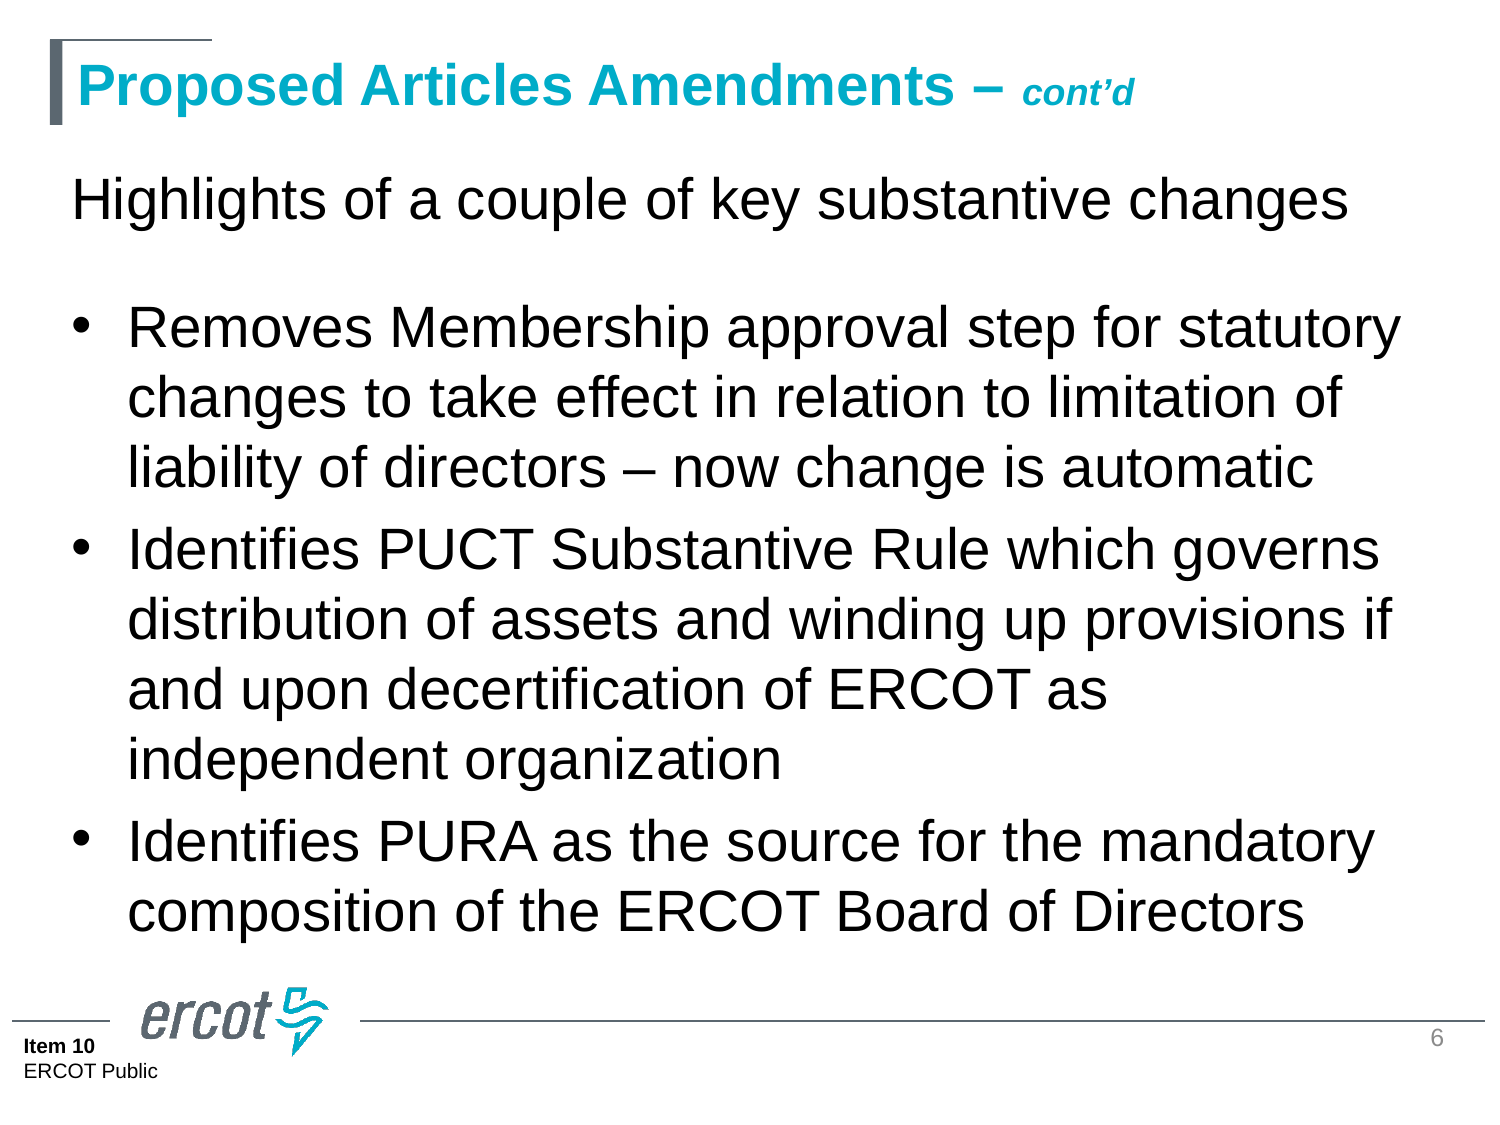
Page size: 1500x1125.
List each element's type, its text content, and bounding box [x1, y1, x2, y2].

title Proposed Articles Amendments – cont’d [62, 39, 1450, 134]
picture [137, 1013, 332, 1059]
slide_number 6 [1387, 1012, 1488, 1062]
list Highlights of a couple of key substantive changes Removes Membership approval step for statutory changes to take effect in relation to limitation of liability of directors – now change is automatic Identifies PUCT Substantive Rule which governs distribution of assets and winding up provisions if and upon decertification of ERCOT as independent organization Identifies PURA as the source for the mandatory composition of the ERCOT Board of Directors [56, 153, 1457, 1013]
